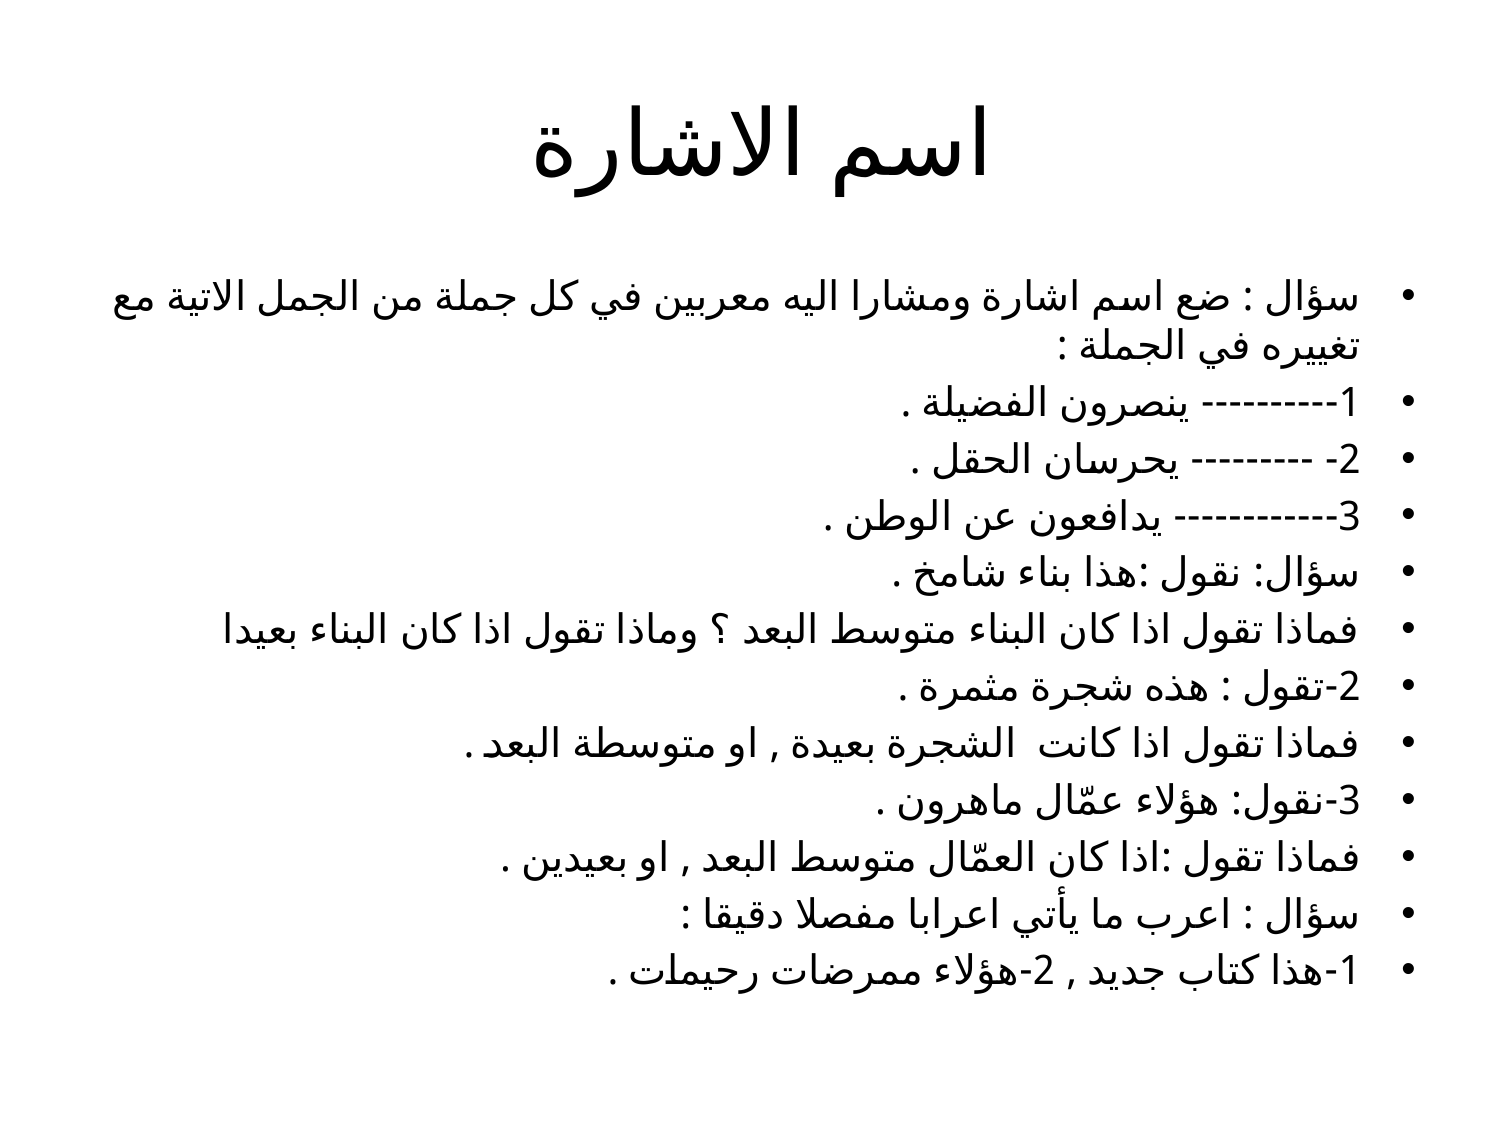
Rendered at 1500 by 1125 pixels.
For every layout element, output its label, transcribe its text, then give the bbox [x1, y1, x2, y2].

title اسم الاشارة [75, 45, 1425, 233]
list سؤال : ضع اسم اشارة ومشارا اليه معربين في كل جملة من الجمل الاتية مع تغييره في الجملة : 1- --------- ينصرون الفضيلة . 2- --------- يحرسان الحقل . 3- ----------- يدافعون عن الوطن . سؤال: نقول :هذا بناء شامخ . فماذا تقول اذا كان البناء متوسط البعد ؟ وماذا تقول اذا كان البناء بعيدا 2-تقول : هذه شجرة مثمرة . فماذا تقول اذا كانت الشجرة بعيدة , او متوسطة البعد . 3-نقول: هؤلاء عمّال ماهرون . فماذا تقول :اذا كان العمّال متوسط البعد , او بعيدين . سؤال : اعرب ما يأتي اعرابا مفصلا دقيقا : 1-هذا كتاب جديد , 2-هؤلاء ممرضات رحيمات . [75, 262, 1425, 1005]
